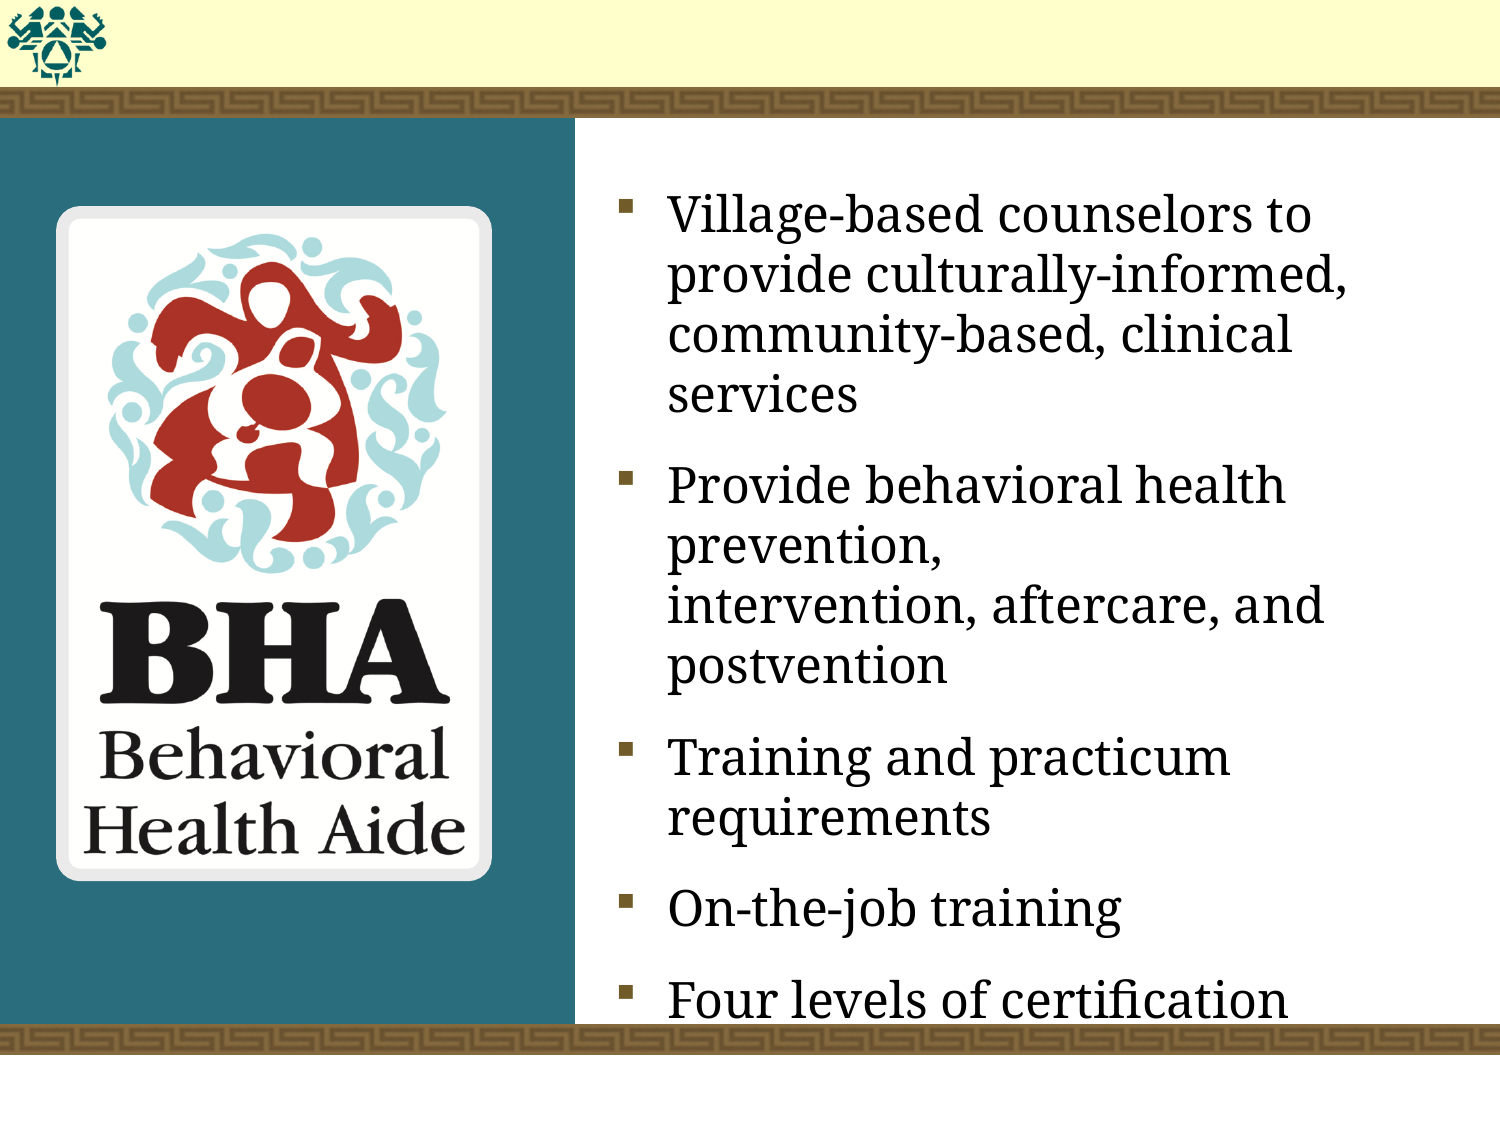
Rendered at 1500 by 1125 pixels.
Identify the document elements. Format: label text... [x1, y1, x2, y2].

picture [0, 0, 1500, 118]
list Village-based counselors to provide culturally-informed, community-based, clinical services Provide behavioral health prevention, intervention, aftercare, and postvention Training and practicum requirements On-the-job training Four levels of certification [599, 174, 1463, 1038]
picture [0, 1024, 1500, 1055]
picture [62, 212, 486, 876]
